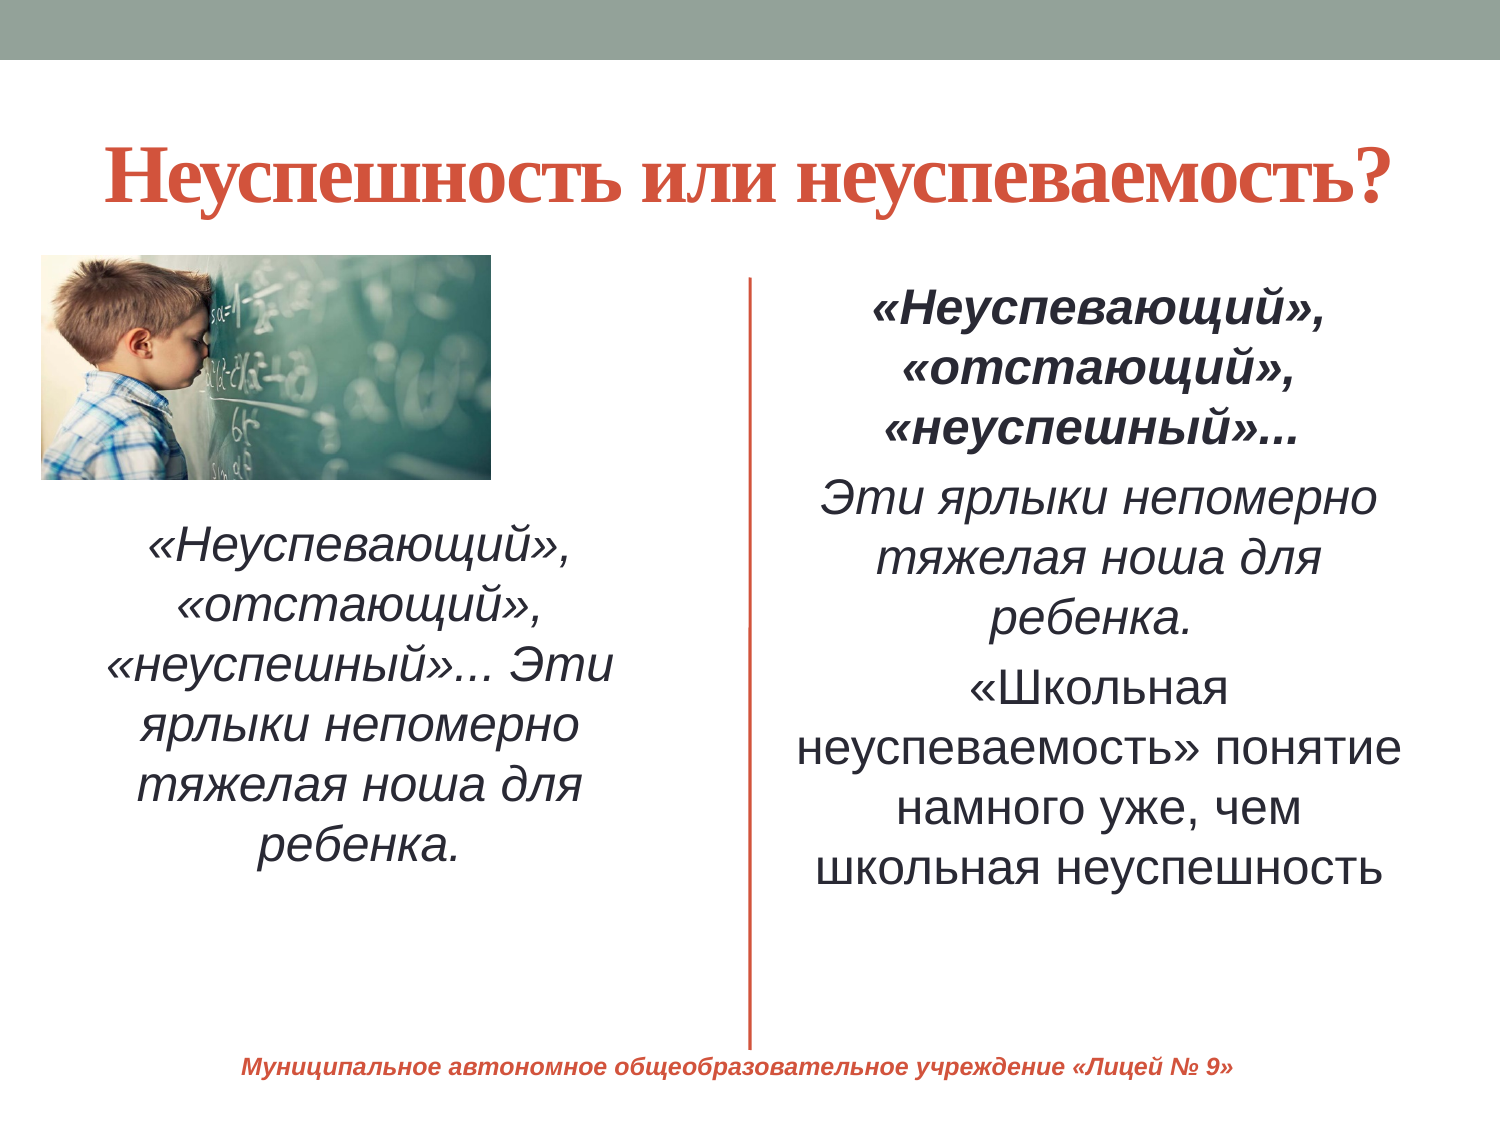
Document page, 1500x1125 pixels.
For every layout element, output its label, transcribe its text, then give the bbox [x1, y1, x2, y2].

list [41, 255, 491, 480]
list «Неуспевающий», «отстающий», «неуспешный»... Эти ярлыки непомерно тяжелая ноша для ребенка. «Школьная неуспеваемость» понятие намного уже, чем школьная неуспешность [773, 267, 1425, 1049]
text_box Муниципальное автономное общеобразовательное учреждение «Лицей № 9» [194, 1043, 1282, 1118]
text_box «Неуспевающий», «отстающий», «неуспешный»... Эти ярлыки непомерно тяжелая ноша для ребенка. [64, 503, 656, 1059]
title Неуспешность или неуспеваемость? [75, 87, 1425, 250]
